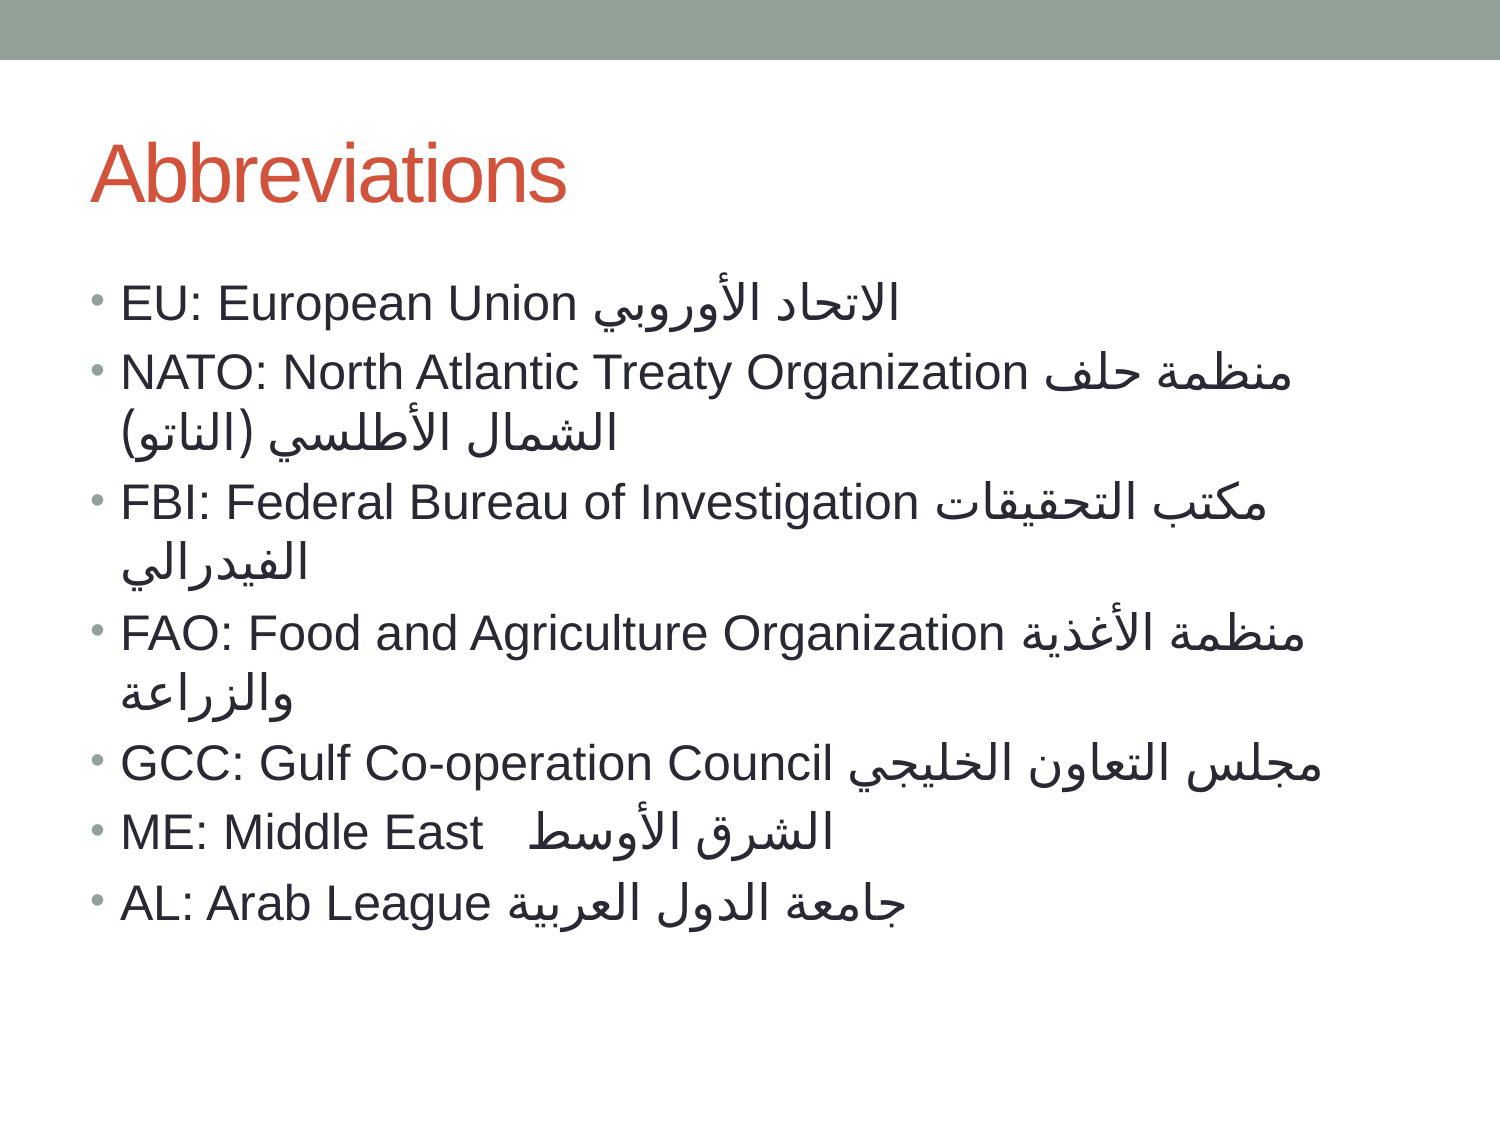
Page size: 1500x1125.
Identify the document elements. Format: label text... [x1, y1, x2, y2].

title Abbreviations [75, 87, 1425, 250]
list EU: European Union الاتحاد الأوروبي NATO: North Atlantic Treaty Organization منظمة حلف الشمال الأطلسي (الناتو) FBI: Federal Bureau of Investigation مكتب التحقيقات الفيدرالي FAO: Food and Agriculture Organization منظمة الأغذية والزراعة GCC: Gulf Co-operation Council مجلس التعاون الخليجي ME: Middle East الشرق الأوسط AL: Arab League جامعة الدول العربية [75, 262, 1425, 1063]
